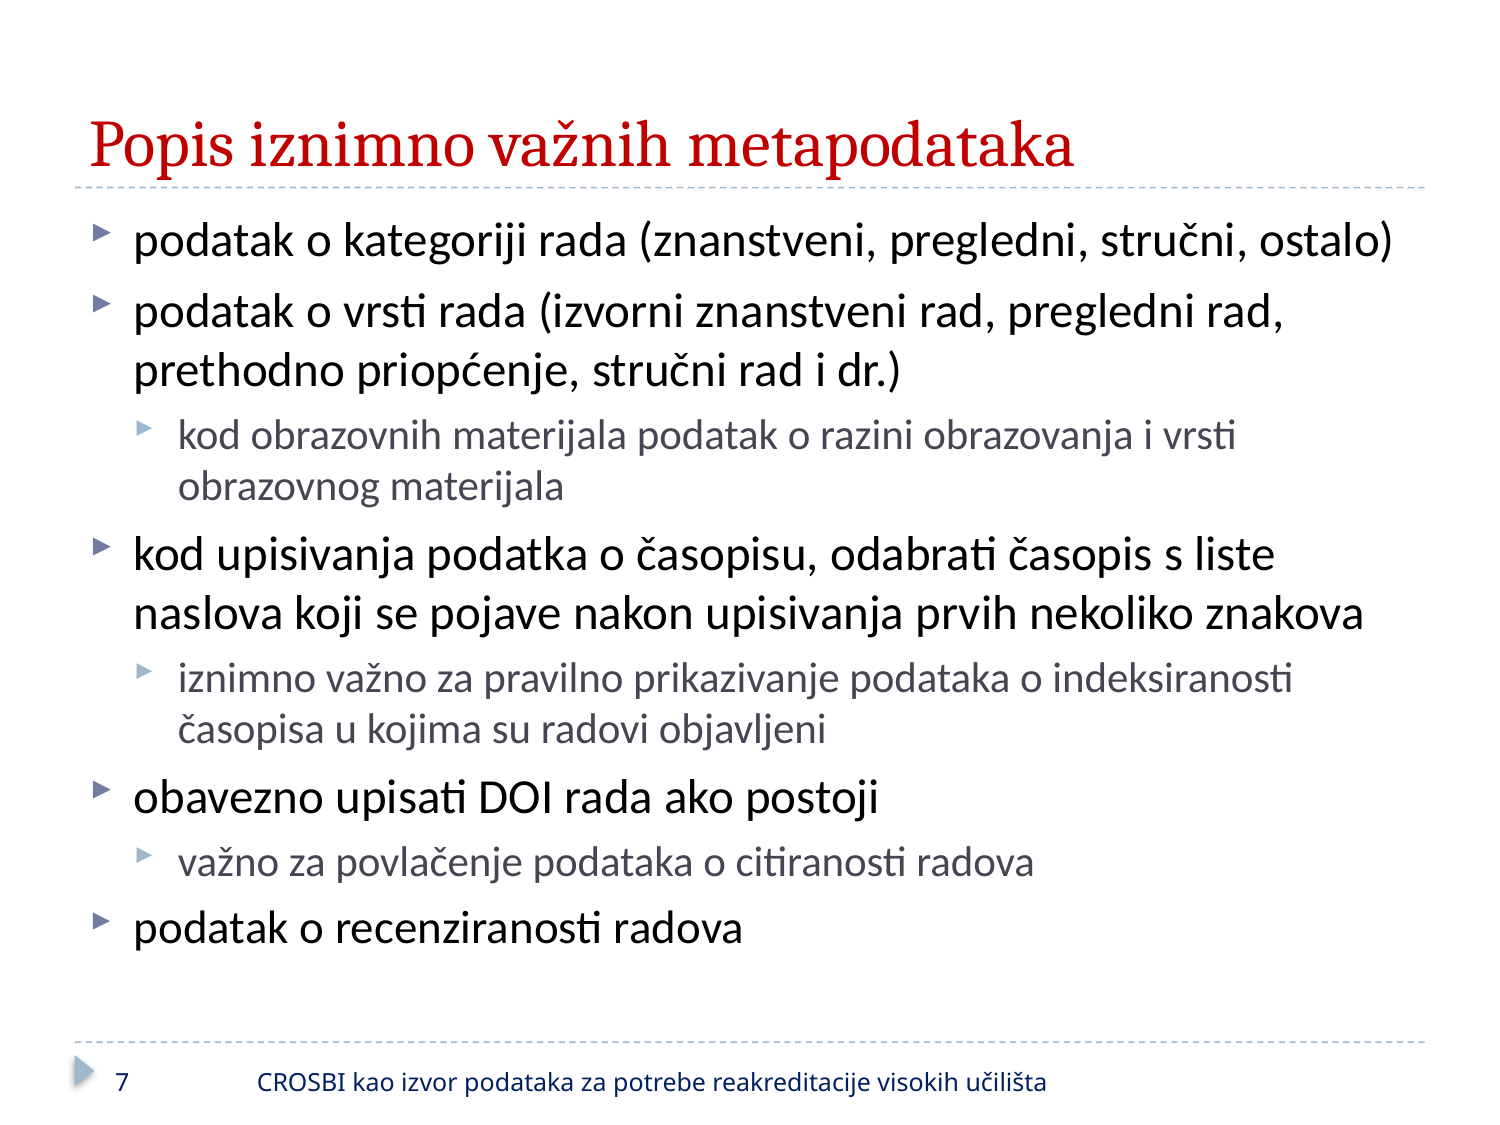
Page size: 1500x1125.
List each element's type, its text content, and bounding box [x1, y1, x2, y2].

slide_number 7 [100, 1058, 207, 1119]
list podatak o kategoriji rada (znanstveni, pregledni, stručni, ostalo) podatak o vrsti rada (izvorni znanstveni rad, pregledni rad, prethodno priopćenje, stručni rad i dr.) kod obrazovnih materijala podatak o razini obrazovanja i vrsti obrazovnog materijala kod upisivanja podatka o časopisu, odabrati časopis s liste naslova koji se pojave nakon upisivanja prvih nekoliko znakova iznimno važno za pravilno prikazivanje podataka o indeksiranosti časopisa u kojima su radovi objavljeni obavezno upisati DOI rada ako postoji važno za povlačenje podataka o citiranosti radova podatak o recenziranosti radova [75, 200, 1425, 1010]
footer CROSBI kao izvor podataka za potrebe reakreditacije visokih učilišta [242, 1058, 1164, 1119]
title Popis iznimno važnih metapodataka [75, 24, 1425, 188]
